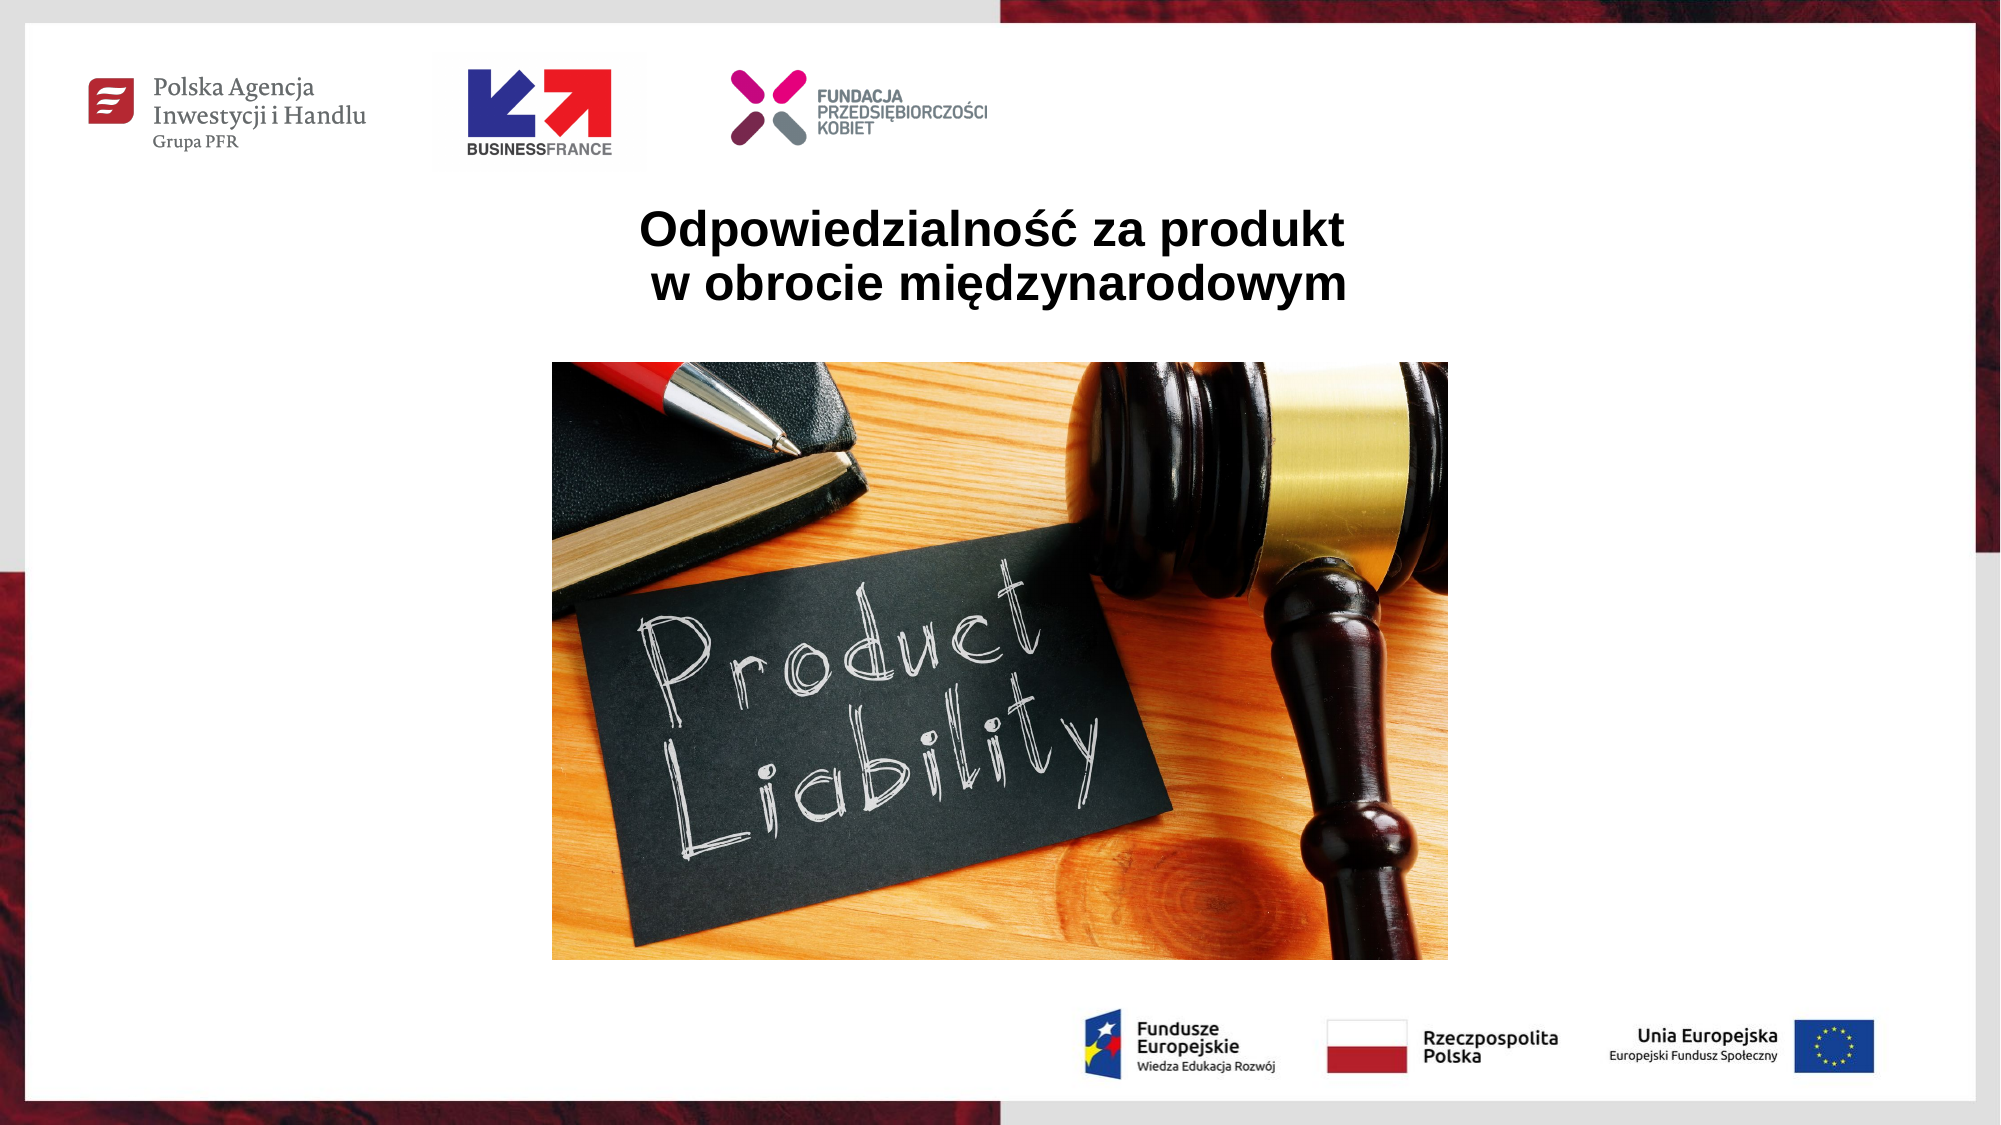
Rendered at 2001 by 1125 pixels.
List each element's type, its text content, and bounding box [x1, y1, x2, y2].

picture [0, 0, 2001, 1125]
title Odpowiedzialność za produkt w obrocie międzynarodowym [86, 120, 1914, 394]
